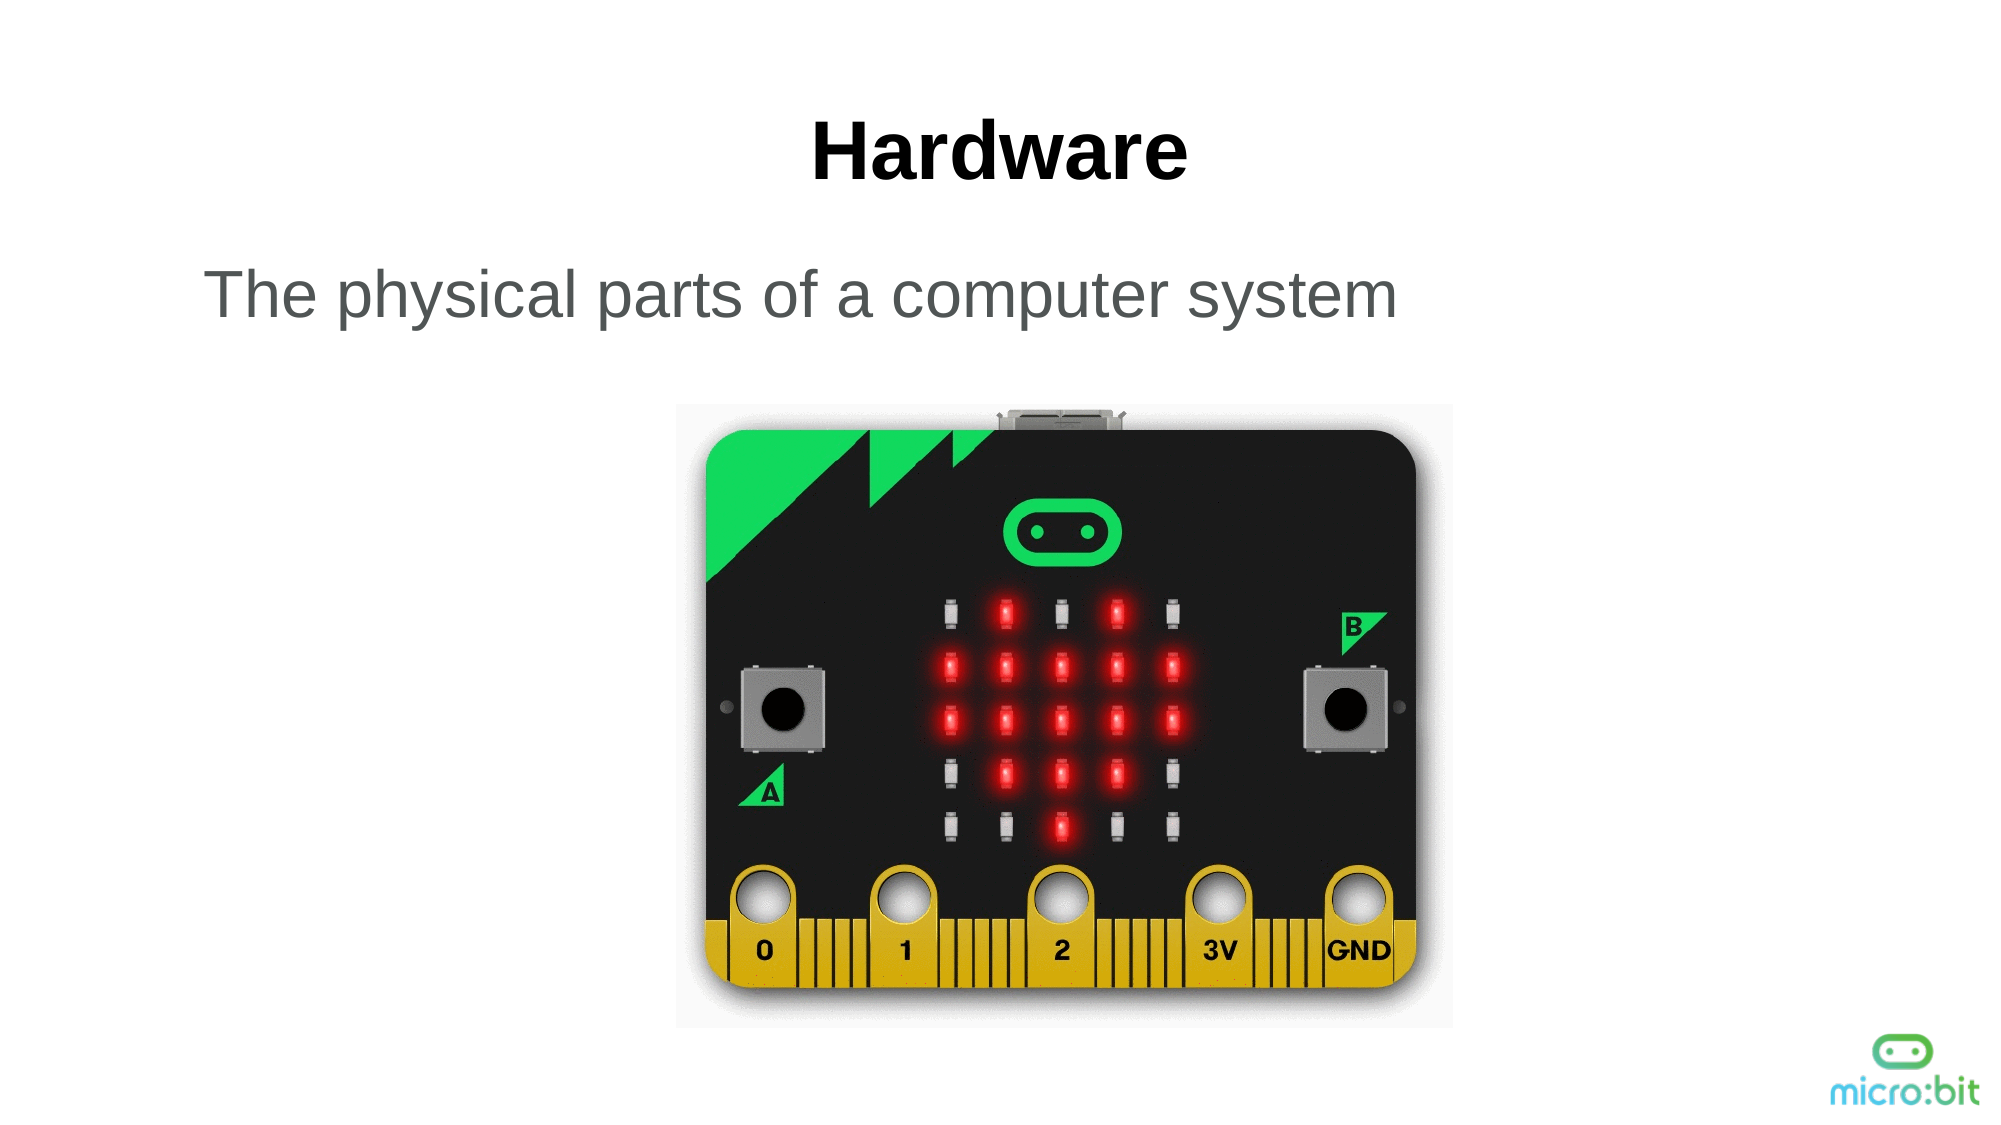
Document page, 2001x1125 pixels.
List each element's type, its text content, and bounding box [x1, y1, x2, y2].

picture [676, 404, 1453, 1028]
picture [1830, 1029, 1980, 1106]
text_box Hardware [124, 83, 1876, 244]
text_box The physical parts of a computer system [188, 243, 1941, 405]
